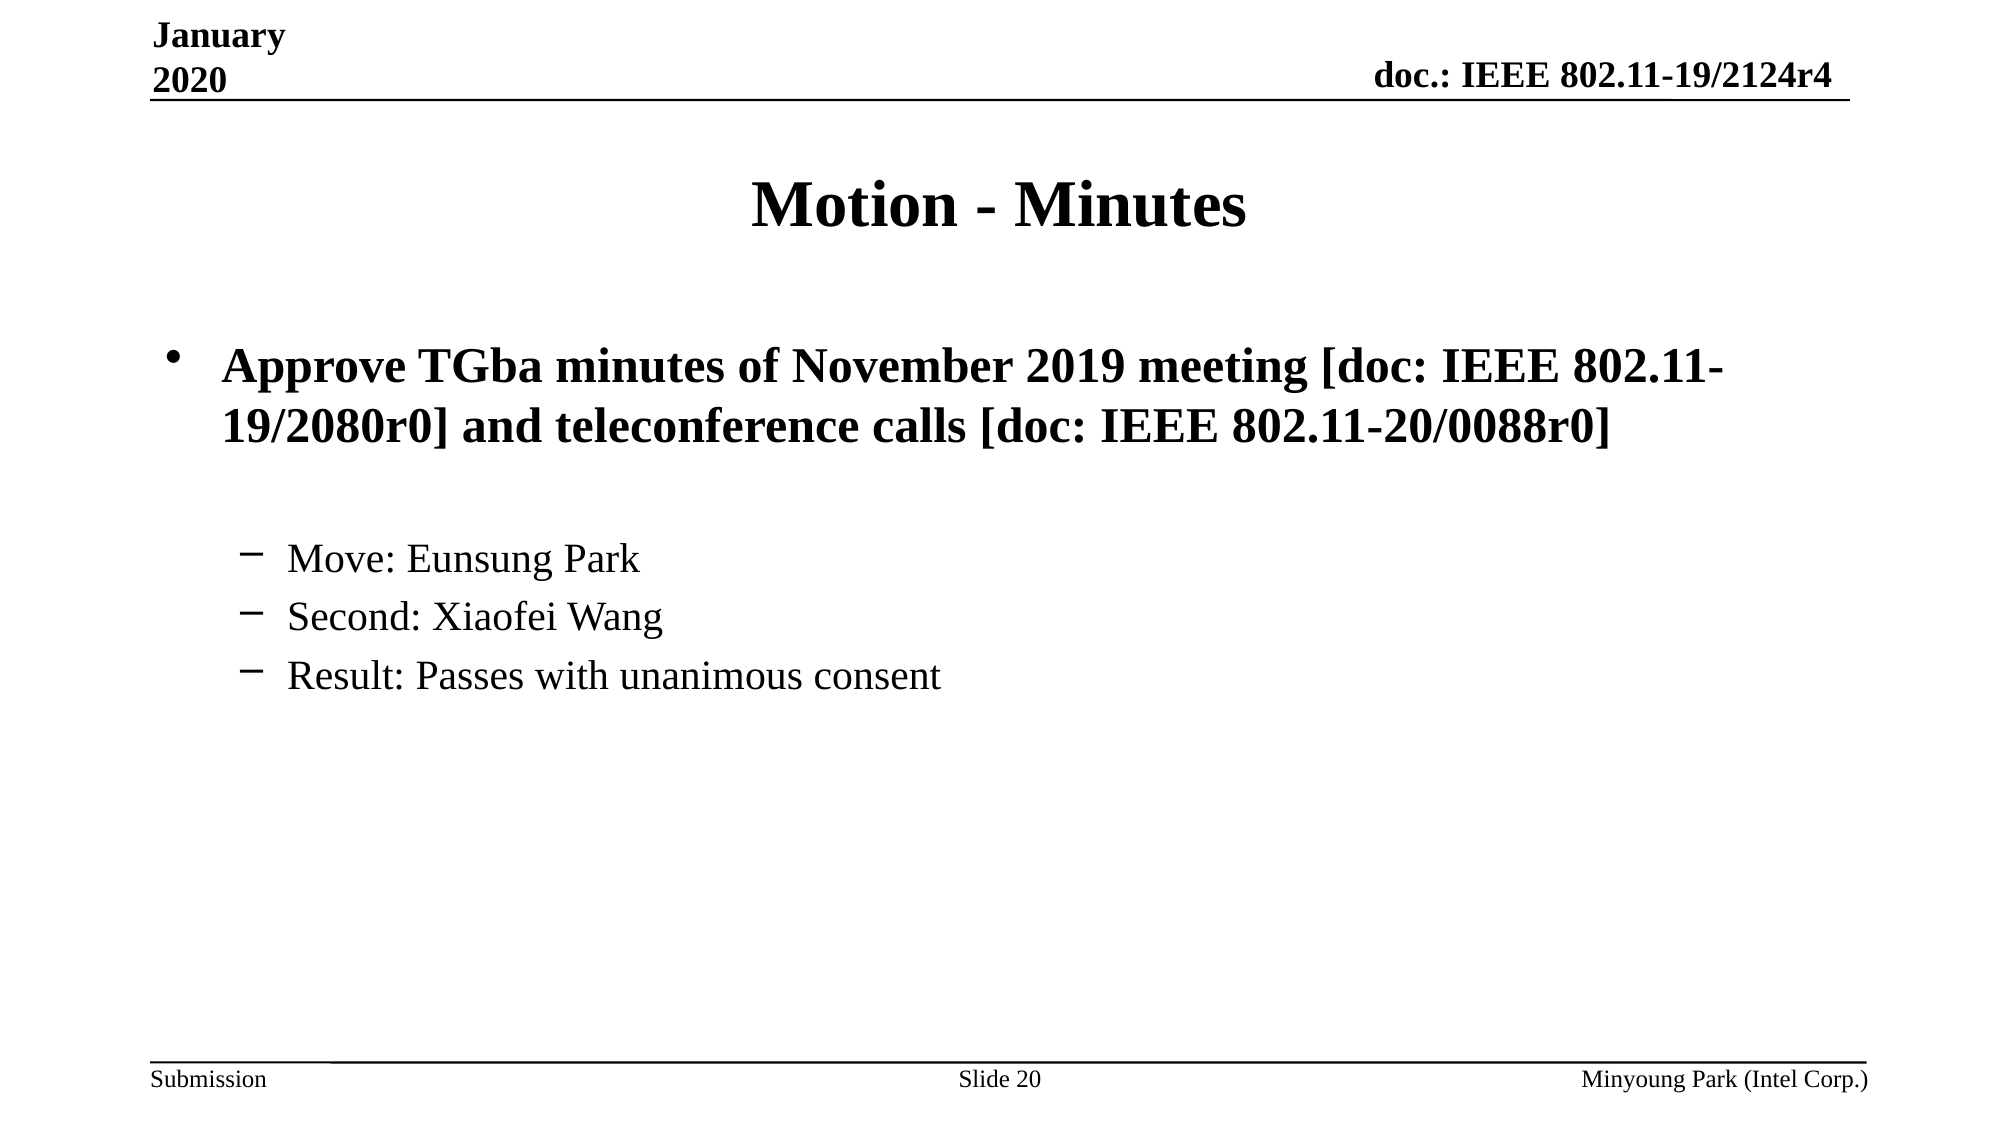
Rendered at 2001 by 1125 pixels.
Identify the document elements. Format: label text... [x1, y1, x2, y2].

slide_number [152, 54, 347, 101]
footer Minyoung Park (Intel Corp.) [1266, 1061, 1869, 1093]
slide_number Slide 20 [957, 1061, 1042, 1093]
list Approve TGba minutes of November 2019 meeting [doc: IEEE 802.11-19/2080r0] and teleconference calls [doc: IEEE 802.11-20/0088r0] Move: Eunsung Park Second: Xiaofei Wang Result: Passes with unanimous consent [150, 324, 1850, 1000]
title Motion - Minutes [150, 112, 1850, 288]
